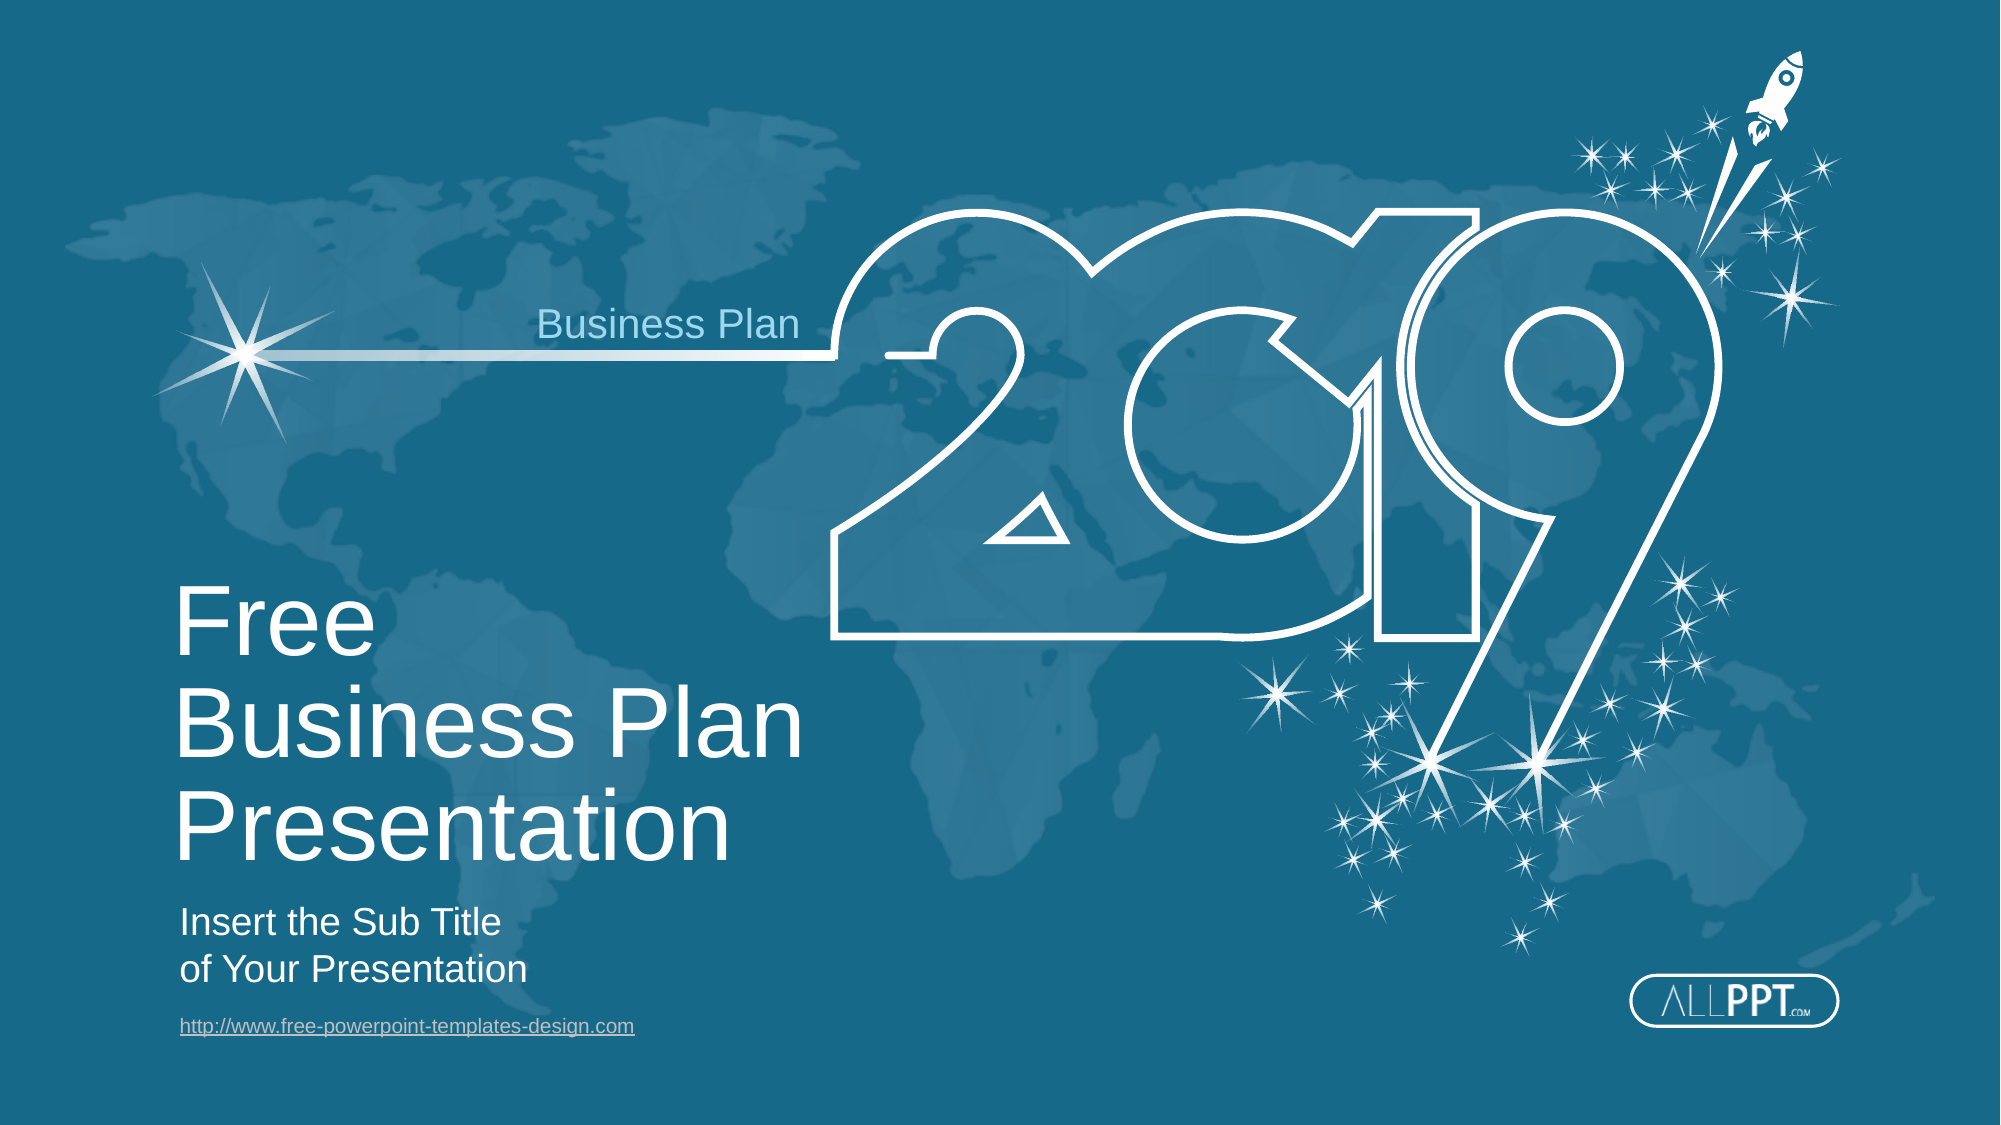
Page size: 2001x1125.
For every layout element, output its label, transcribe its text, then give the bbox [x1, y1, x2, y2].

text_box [1630, 975, 1838, 1027]
text_box http://www.free-powerpoint-templates-design.com [164, 1004, 2000, 1045]
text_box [143, 45, 1844, 959]
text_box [164, 959, 1251, 998]
